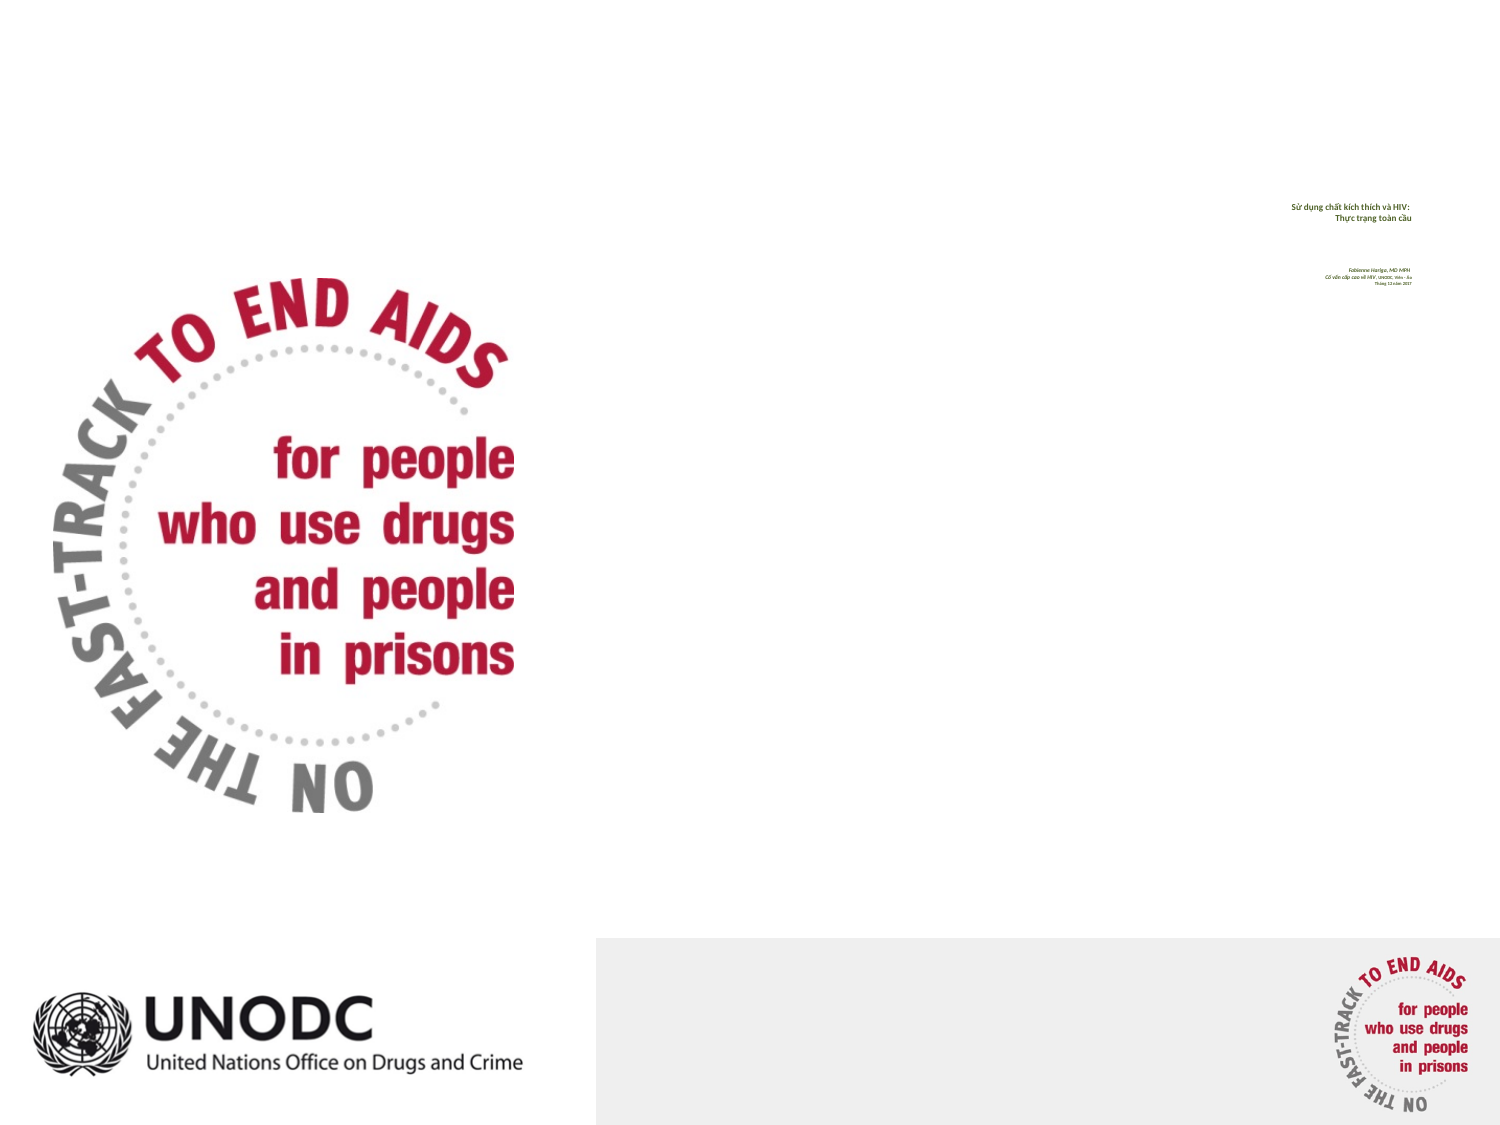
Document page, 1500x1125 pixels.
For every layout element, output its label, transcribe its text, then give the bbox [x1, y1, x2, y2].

picture [596, 938, 1500, 1125]
picture [52, 278, 514, 813]
title Sử dụng chất kích thích và HIV: Thực trạng toàn cầu Fabienne Hariga, MD MPH Cố vấn cấp cao về HIV, UNODC, Viên - Áo Tháng 12 năm 2017 [76, 113, 1427, 303]
picture [29, 988, 527, 1081]
